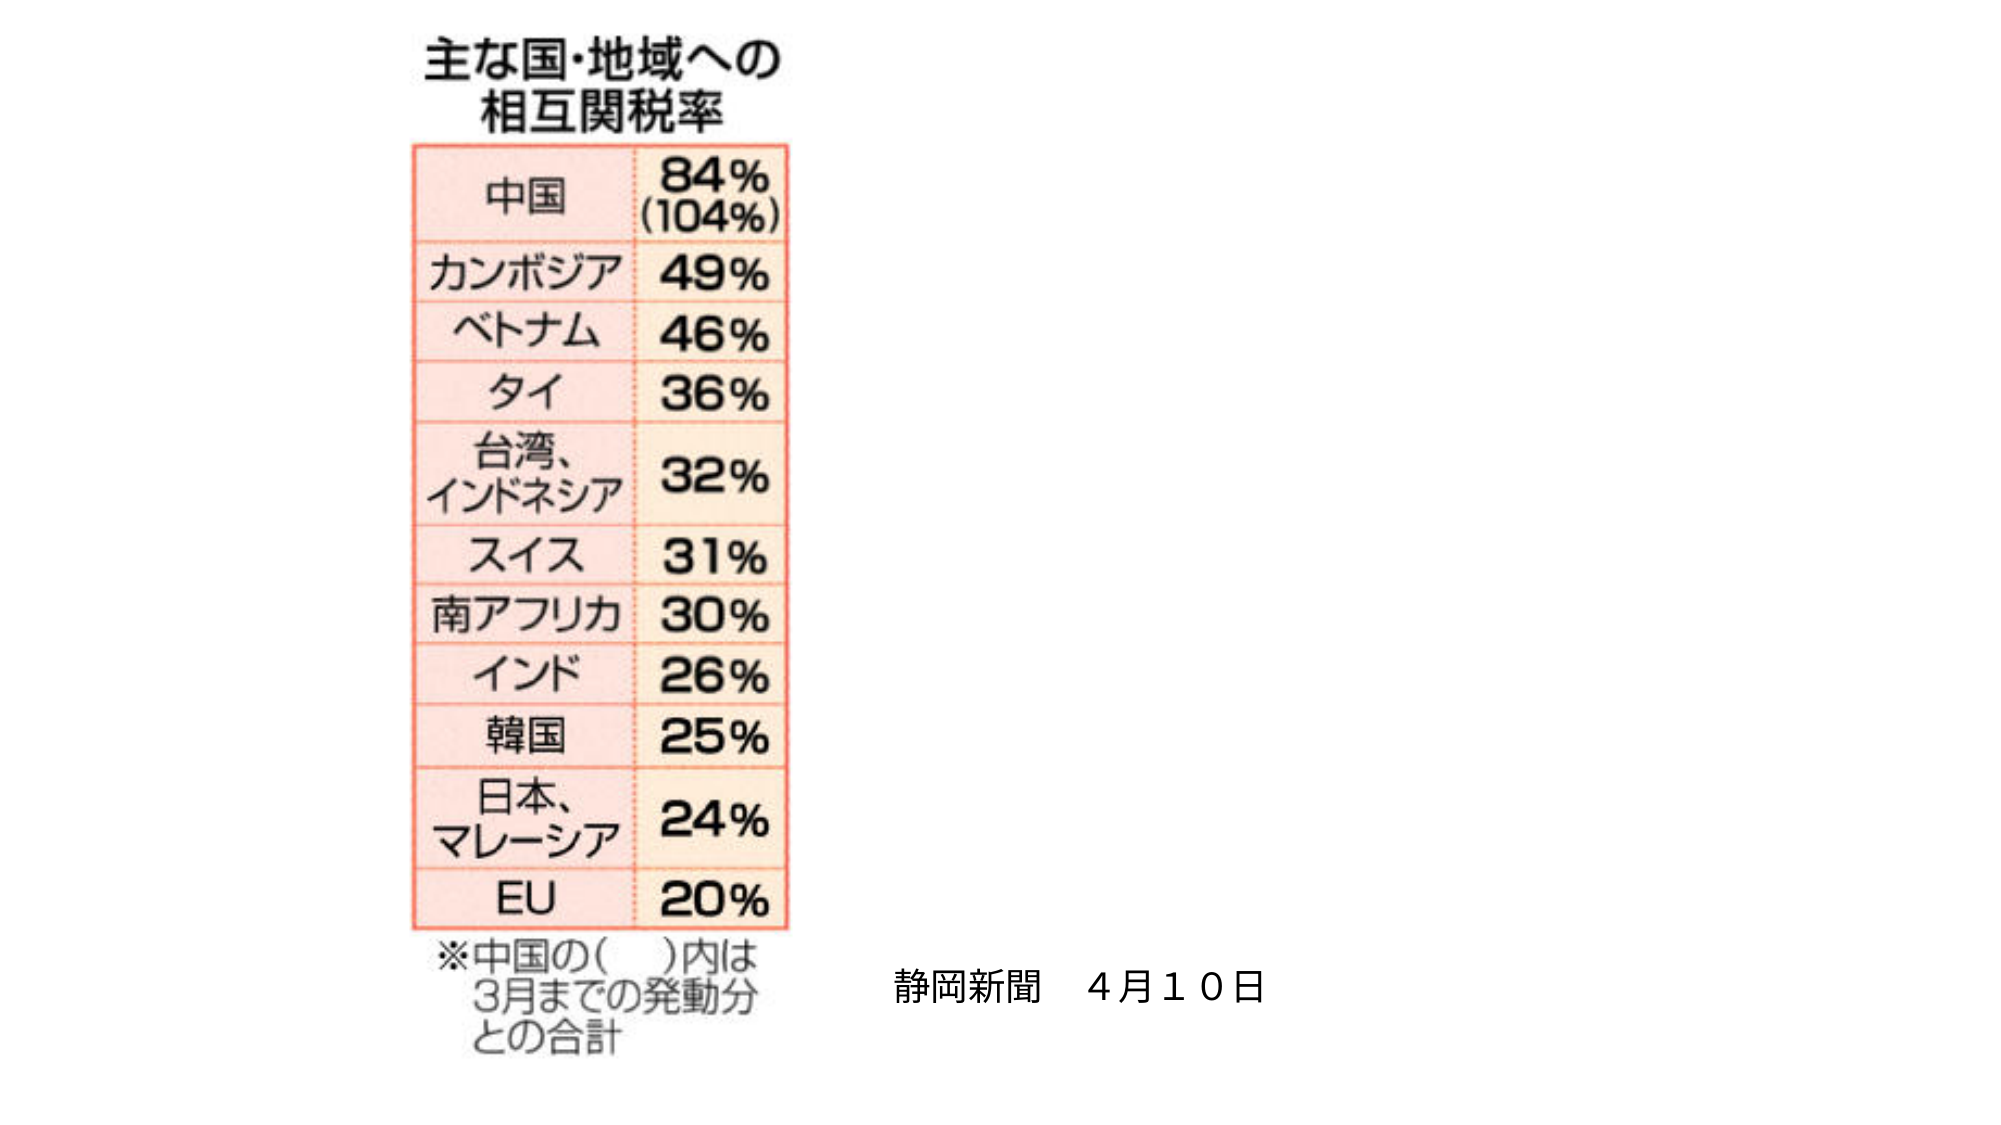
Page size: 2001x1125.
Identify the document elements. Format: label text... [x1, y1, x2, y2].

text_box 静岡新聞 ４月１０日 [878, 955, 1320, 1015]
picture [393, 17, 807, 1074]
